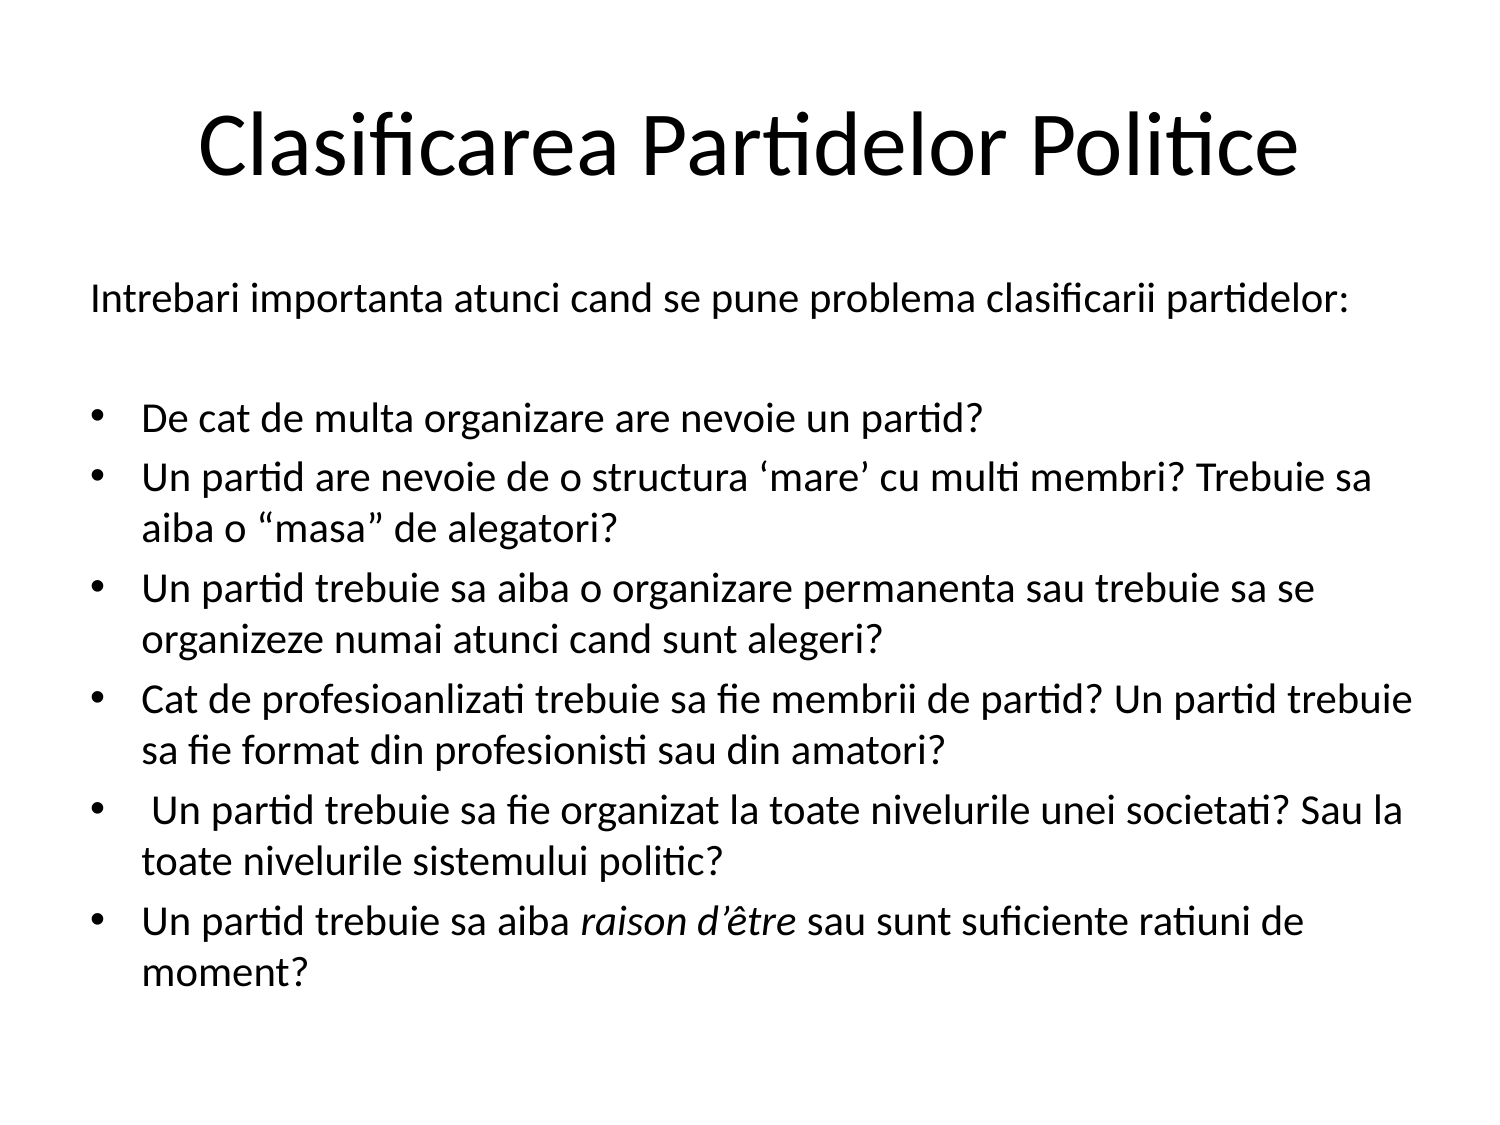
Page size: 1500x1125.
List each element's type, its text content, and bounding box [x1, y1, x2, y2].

title Clasificarea Partidelor Politice [75, 45, 1425, 233]
list Intrebari importanta atunci cand se pune problema clasificarii partidelor: De cat de multa organizare are nevoie un partid? Un partid are nevoie de o structura ‘mare’ cu multi membri? Trebuie sa aiba o “masa” de alegatori? Un partid trebuie sa aiba o organizare permanenta sau trebuie sa se organizeze numai atunci cand sunt alegeri? Cat de profesioanlizati trebuie sa fie membrii de partid? Un partid trebuie sa fie format din profesionisti sau din amatori? Un partid trebuie sa fie organizat la toate nivelurile unei societati? Sau la toate nivelurile sistemului politic? Un partid trebuie sa aiba raison d’être sau sunt suficiente ratiuni de moment? [75, 262, 1450, 1005]
